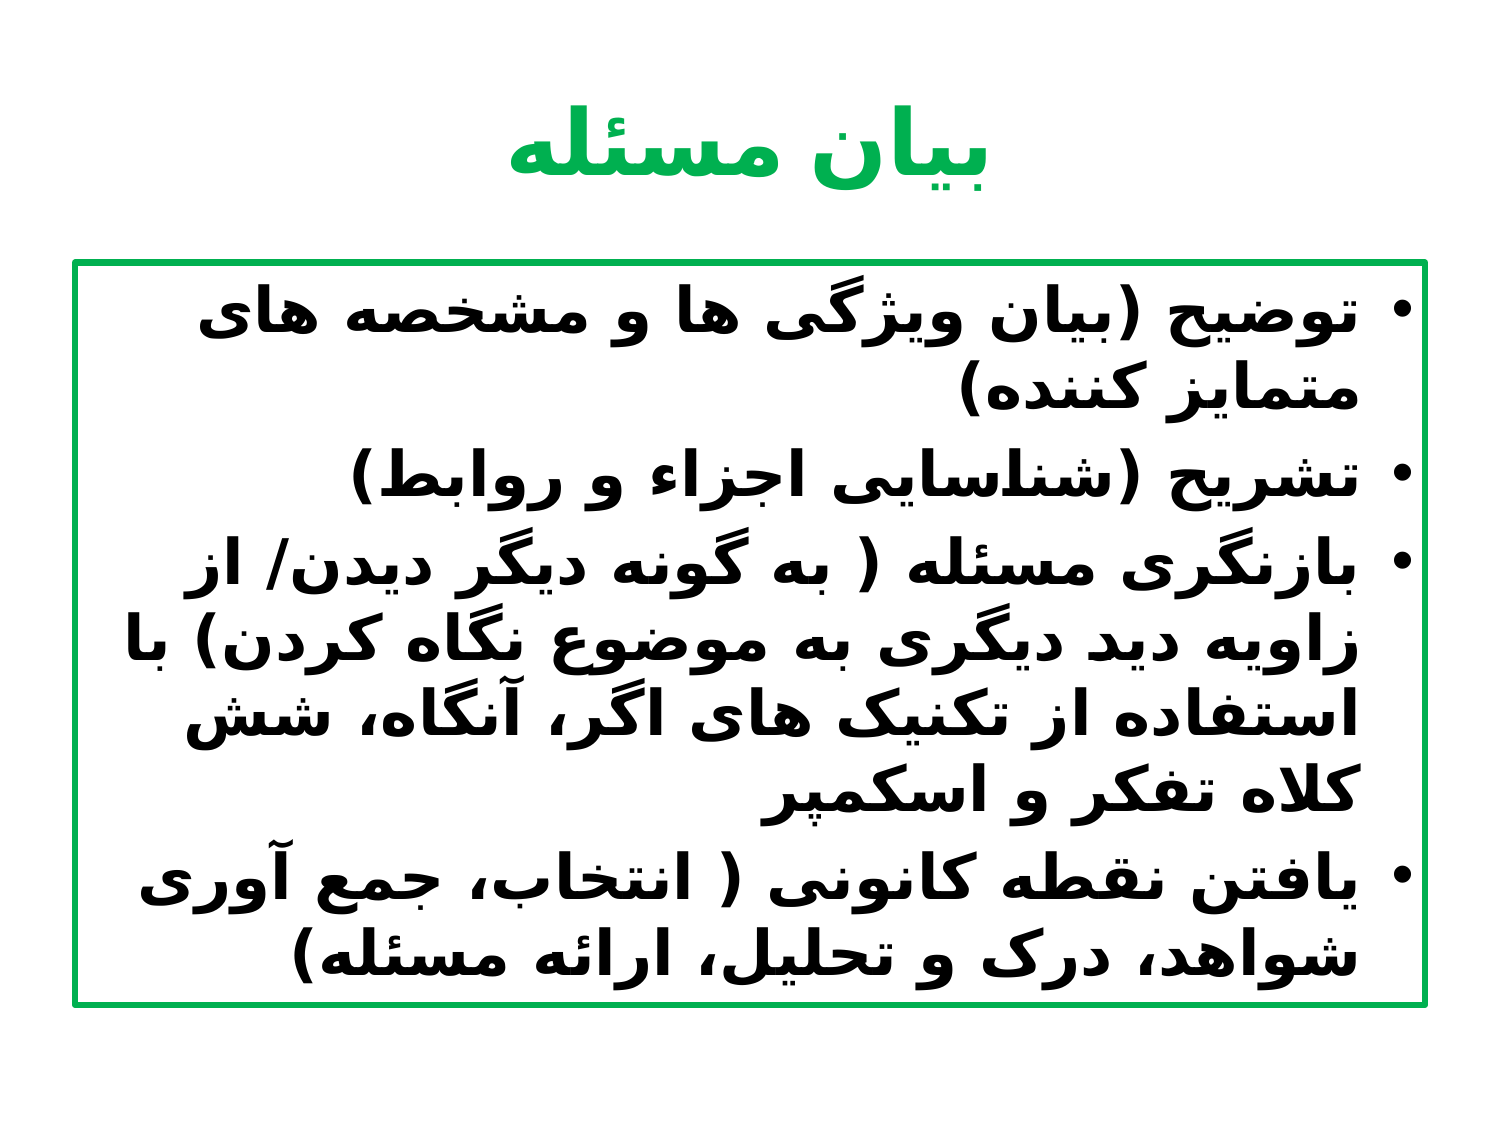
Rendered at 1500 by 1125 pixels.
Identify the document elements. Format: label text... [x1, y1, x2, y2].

list توضیح (بیان ویژگی ها و مشخصه های متمایز کننده) تشریح (شناسایی اجزاء و روابط) بازنگری مسئله ( به گونه دیگر دیدن/ از زاویه دید دیگری به موضوع نگاه کردن) با استفاده از تکنیک های اگر، آنگاه، شش کلاه تفکر و اسکمپر یافتن نقطه کانونی ( انتخاب، جمع آوری شواهد، درک و تحلیل، ارائه مسئله) [75, 262, 1425, 1005]
title بیان مسئله [75, 45, 1425, 233]
